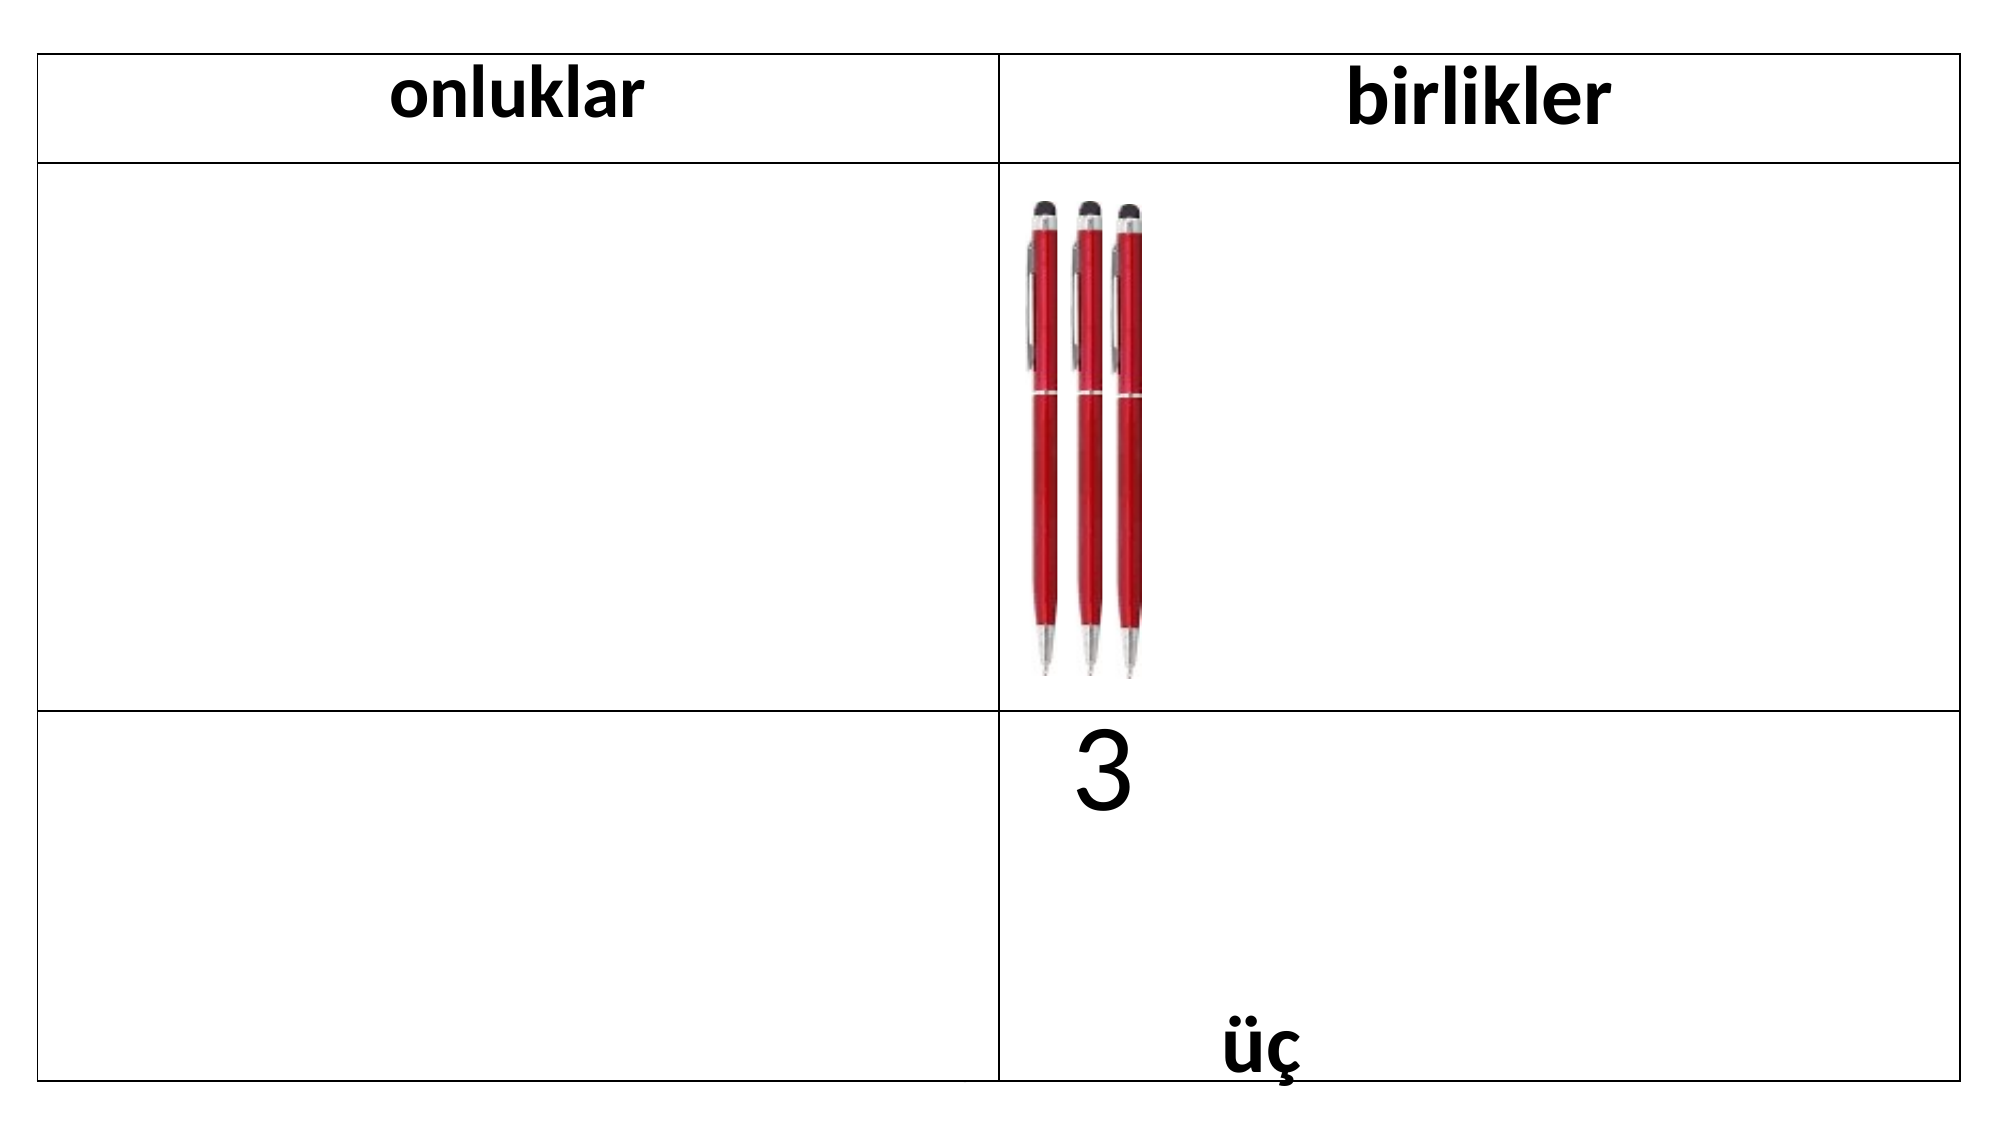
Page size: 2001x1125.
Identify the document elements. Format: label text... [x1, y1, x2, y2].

text_box 3 [1056, 678, 1163, 844]
footer Kazım KAT [662, 1042, 1338, 1103]
picture [1070, 201, 1103, 676]
table_cell [38, 164, 998, 710]
picture [1024, 201, 1058, 676]
picture [1109, 204, 1142, 679]
table_header birlikler [1000, 55, 1959, 162]
table_cell [1000, 164, 1959, 710]
table_cell [1000, 712, 1959, 1080]
text_box üç [1188, 981, 1679, 1097]
table_cell [38, 712, 998, 1080]
table_header onluklar [38, 55, 998, 162]
